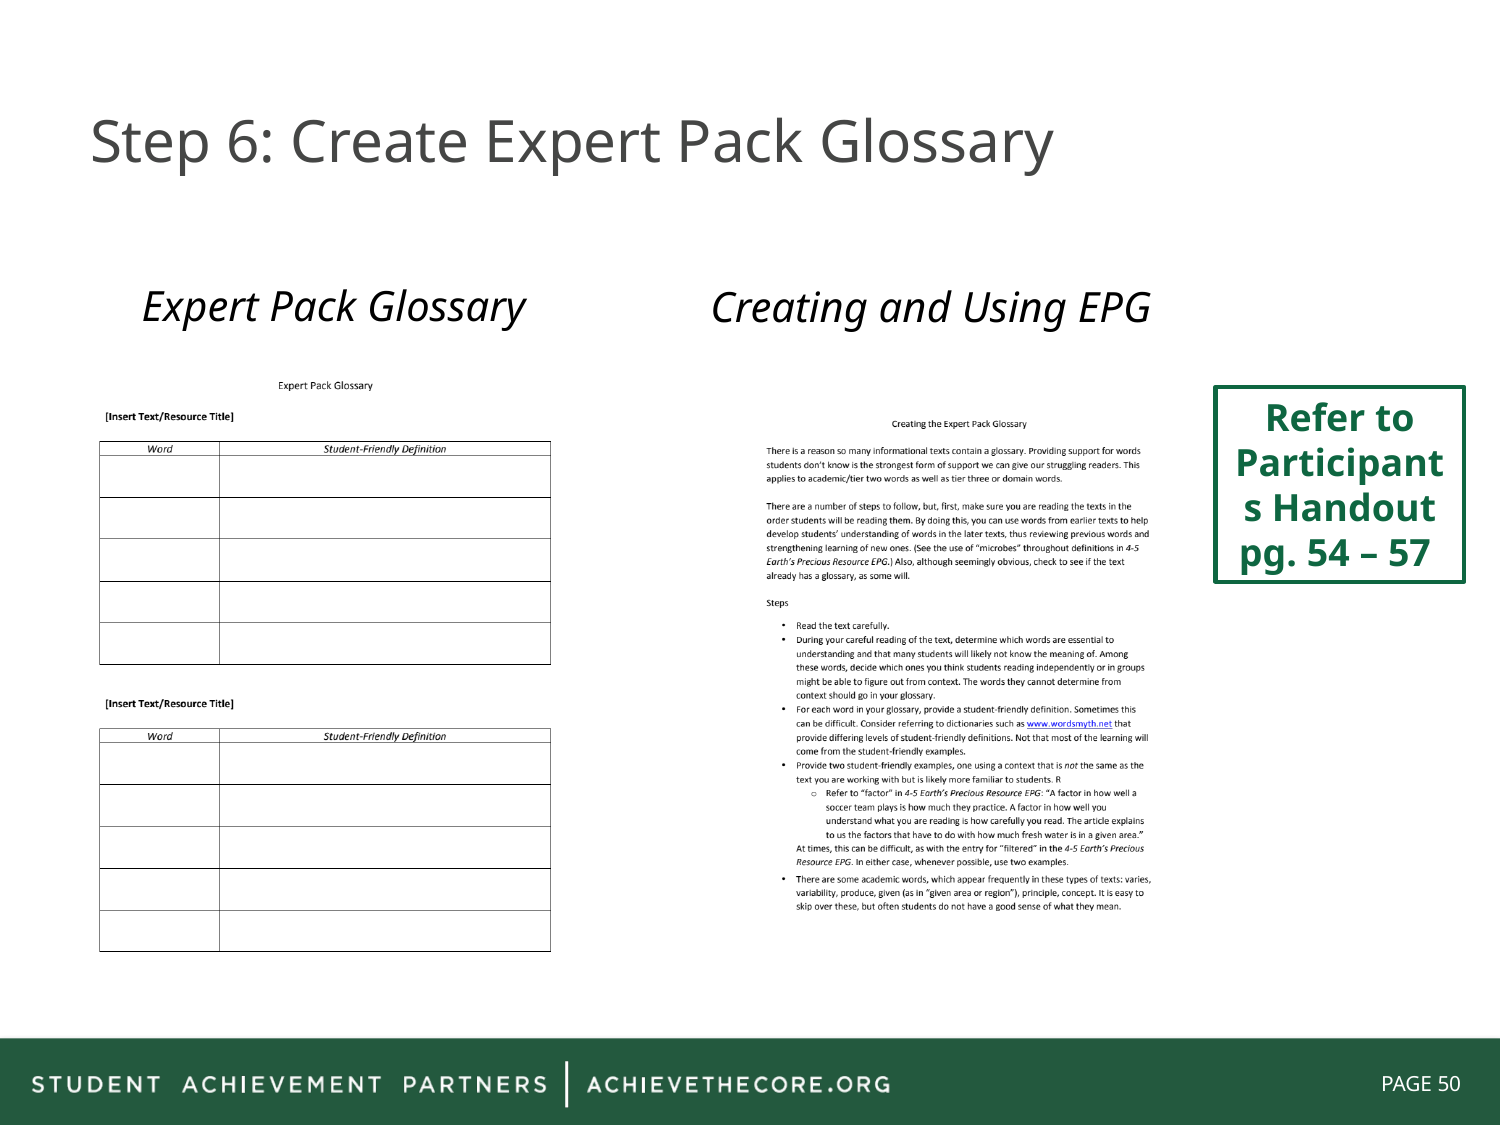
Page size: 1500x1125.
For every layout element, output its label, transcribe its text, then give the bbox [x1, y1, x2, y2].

text_box Refer to Participants Handout pg. 54 – 57 [1215, 386, 1465, 582]
list Expert Pack Glossary [85, 272, 583, 307]
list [37, 309, 612, 1053]
list Creating and Using EPG [682, 273, 1180, 379]
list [707, 356, 1210, 1006]
title Step 6: Create Expert Pack Glossary [75, 45, 1425, 233]
